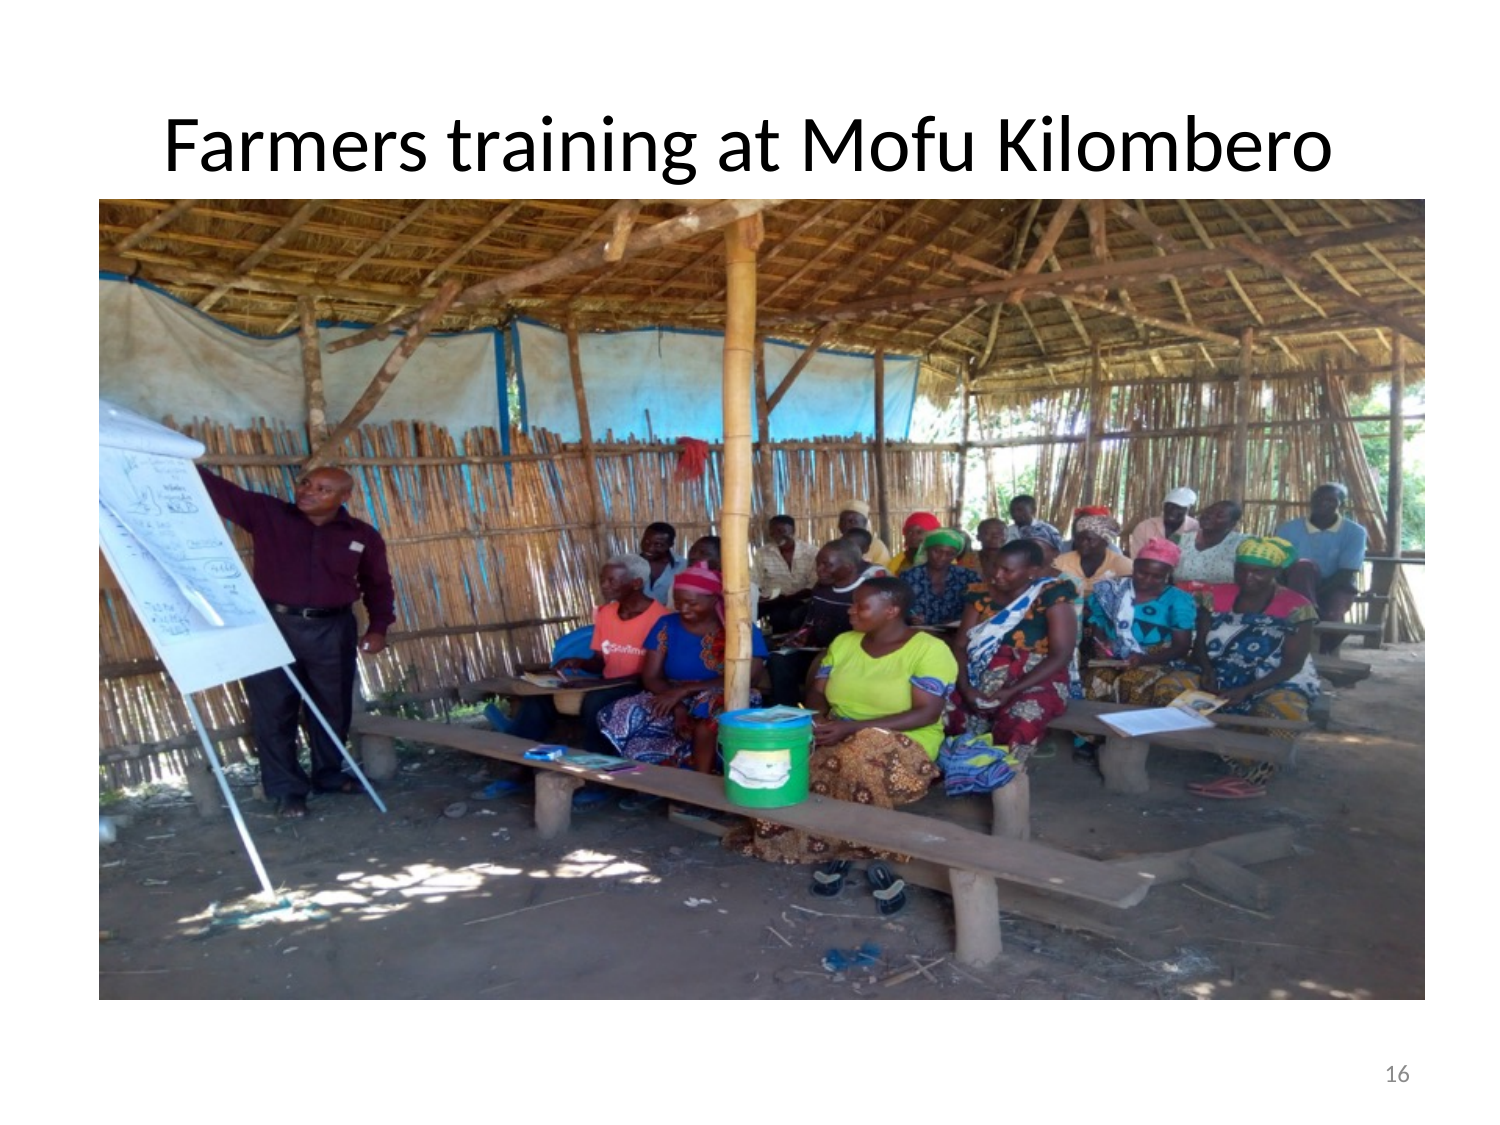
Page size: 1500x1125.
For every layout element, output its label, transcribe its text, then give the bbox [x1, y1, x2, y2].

title Farmers training at Mofu Kilombero [75, 45, 1425, 233]
picture [99, 199, 1426, 1001]
slide_number 16 [1074, 1042, 1425, 1103]
